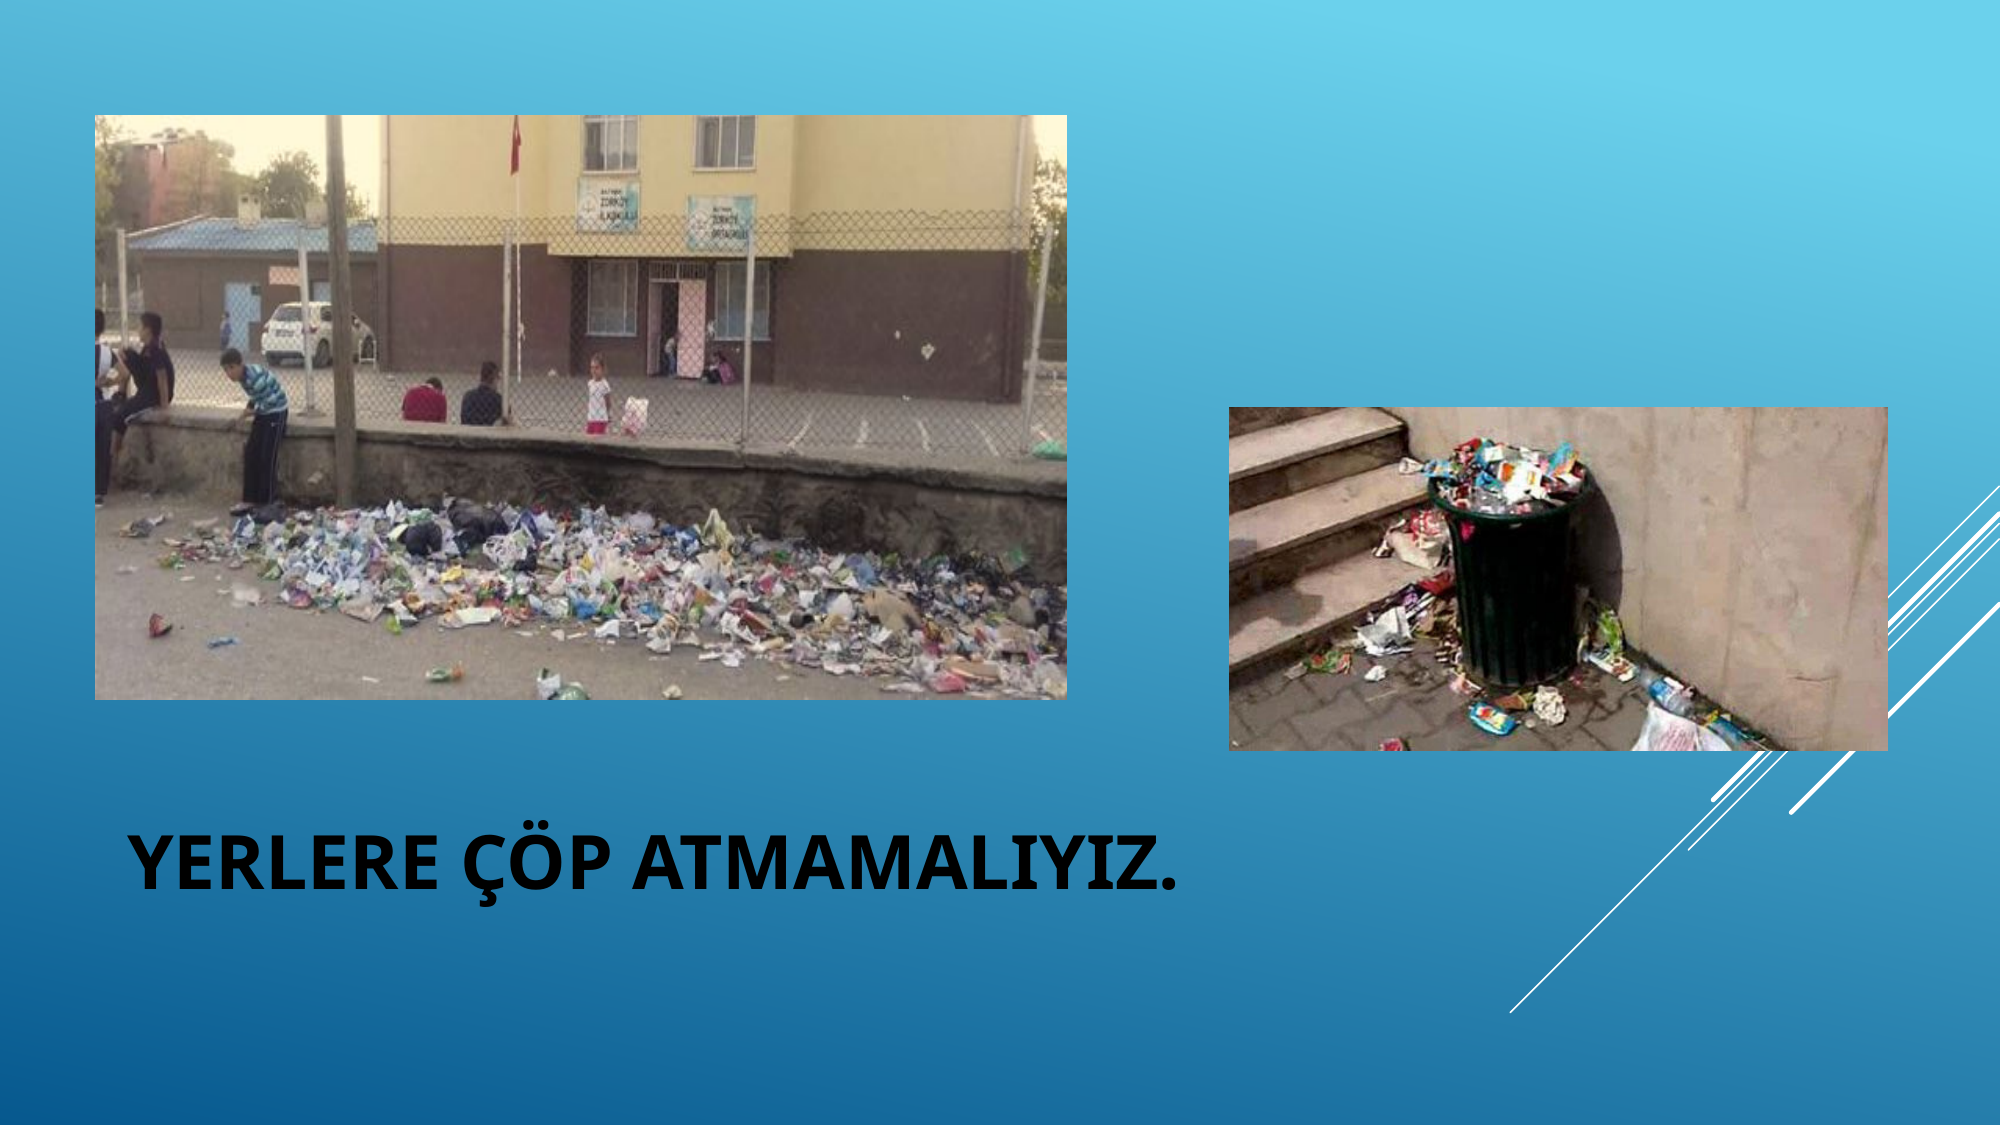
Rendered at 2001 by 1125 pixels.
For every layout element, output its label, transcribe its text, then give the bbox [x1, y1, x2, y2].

title YERLERE ÇÖP ATMAMALIYIZ. [112, 736, 1513, 984]
picture [1229, 407, 1888, 751]
picture [95, 115, 1067, 701]
